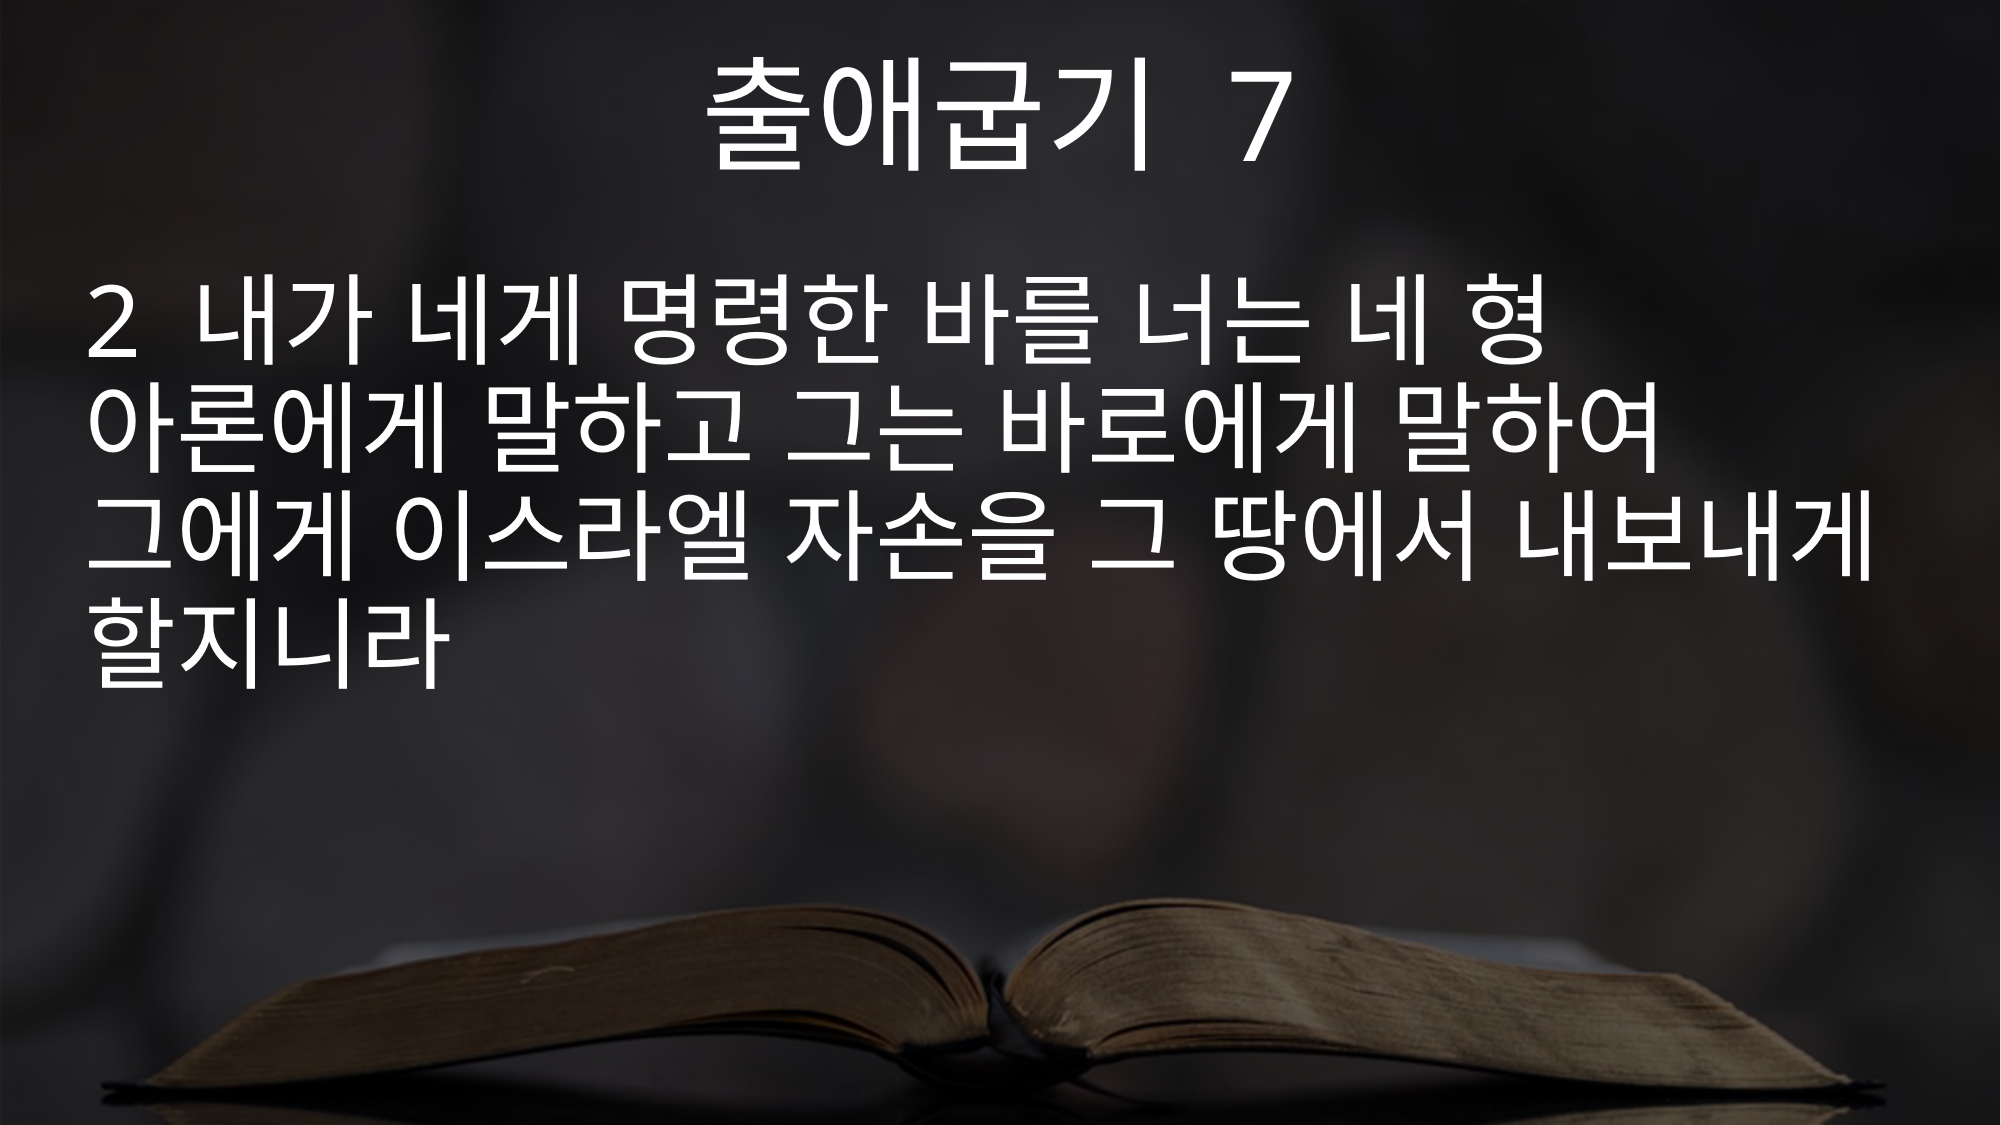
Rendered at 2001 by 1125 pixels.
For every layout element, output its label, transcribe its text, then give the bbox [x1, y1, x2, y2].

list 2 내가 네게 명령한 바를 너는 네 형 아론에게 말하고 그는 바로에게 말하여 그에게 이스라엘 자손을 그 땅에서 내보내게 할지니라 [69, 263, 1953, 423]
footer 출애굽기 7 [0, 32, 2000, 192]
picture [0, 0, 2001, 1125]
